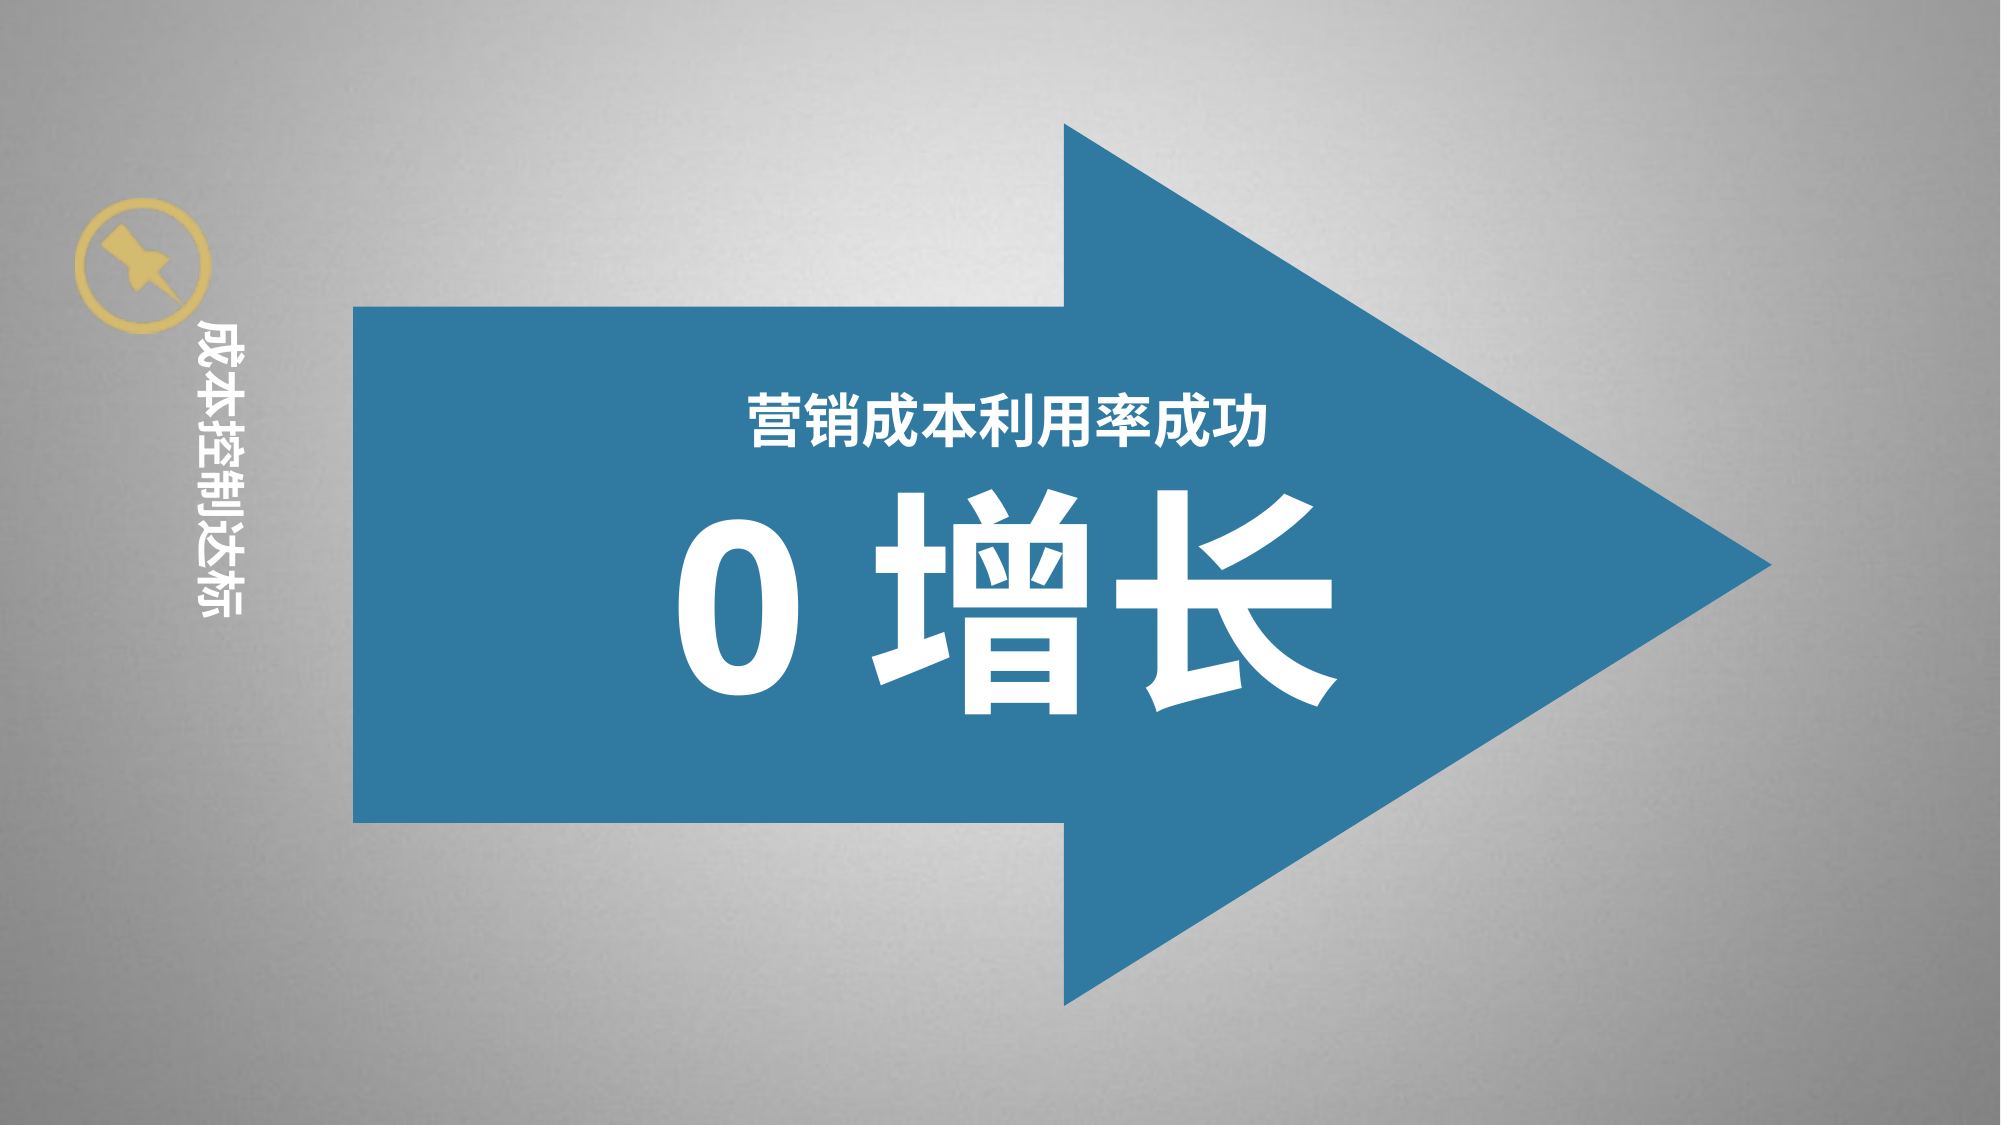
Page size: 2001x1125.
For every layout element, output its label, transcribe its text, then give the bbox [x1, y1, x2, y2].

text_box 营销成本利用率成功 0增长 [568, 376, 1447, 749]
text_box 成本控制达标 [169, 304, 260, 786]
picture [0, 0, 2001, 1125]
text_box [353, 123, 1772, 1007]
